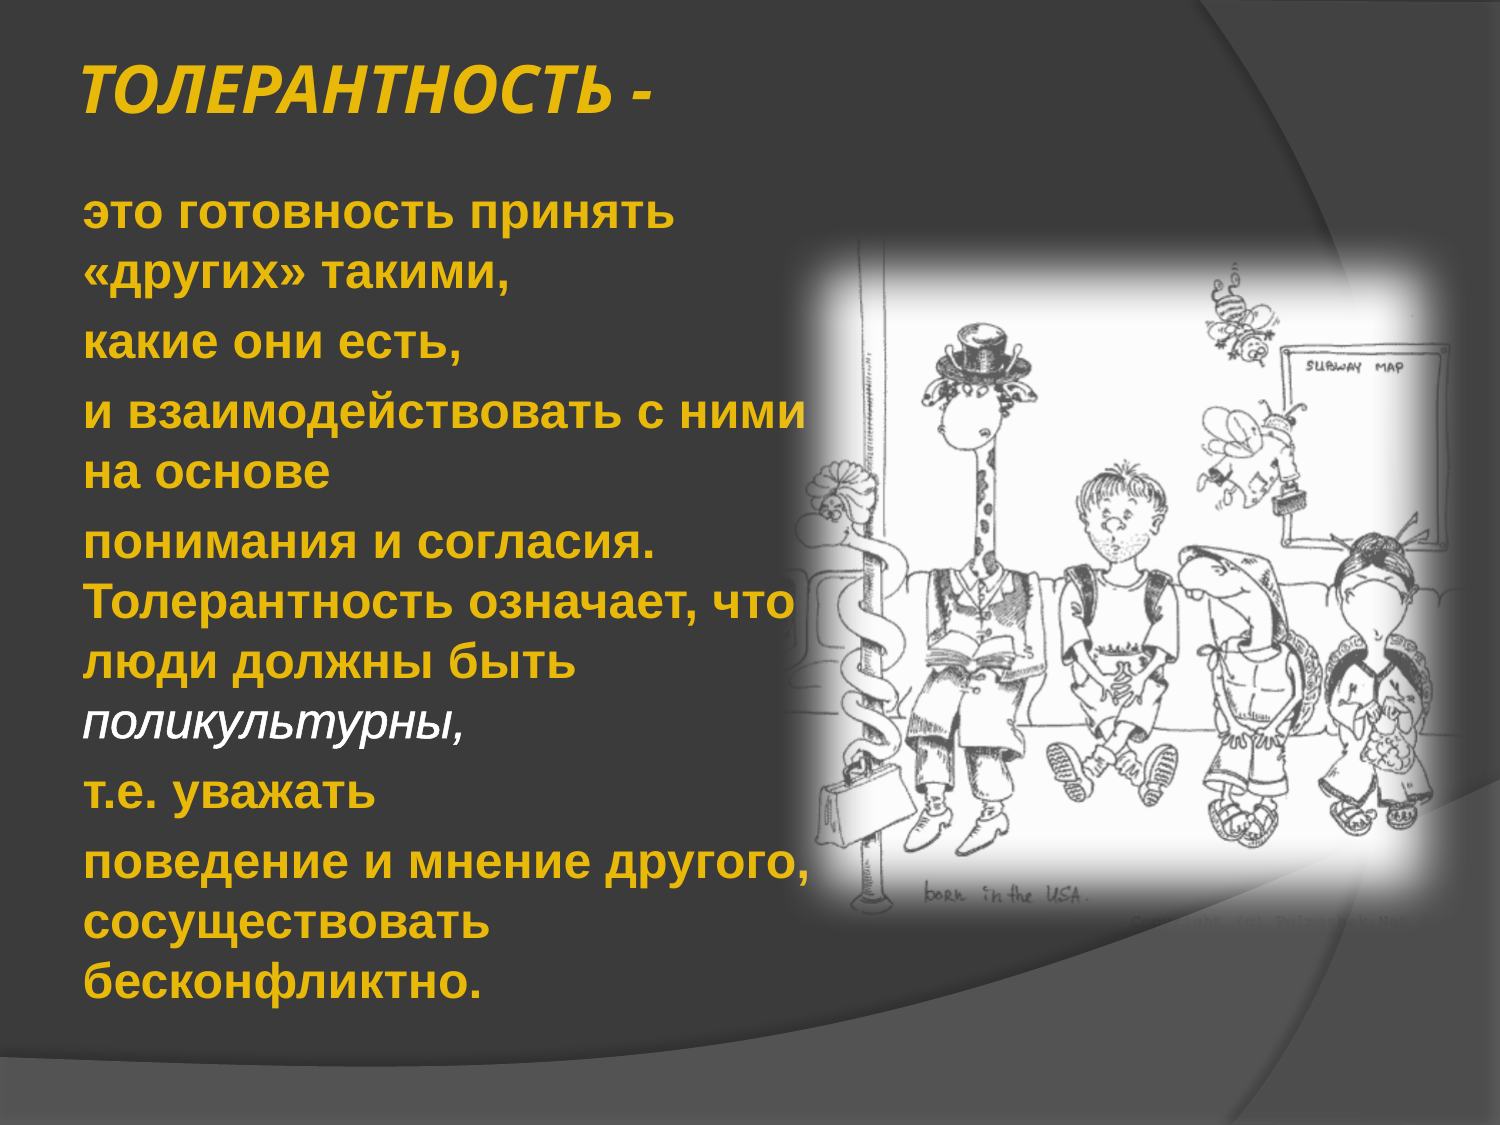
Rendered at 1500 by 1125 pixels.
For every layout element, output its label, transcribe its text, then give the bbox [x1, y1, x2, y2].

list это готовность принять «других» такими, какие они есть, и взаимодействовать с ними на основе понимания и согласия. Толерантность означает, что люди должны быть поликультурны, т.е. уважать поведение и мнение другого, сосуществовать бесконфликтно. [74, 152, 844, 1079]
title ТОЛЕРАНТНОСТЬ - [70, 46, 786, 177]
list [773, 222, 1473, 938]
